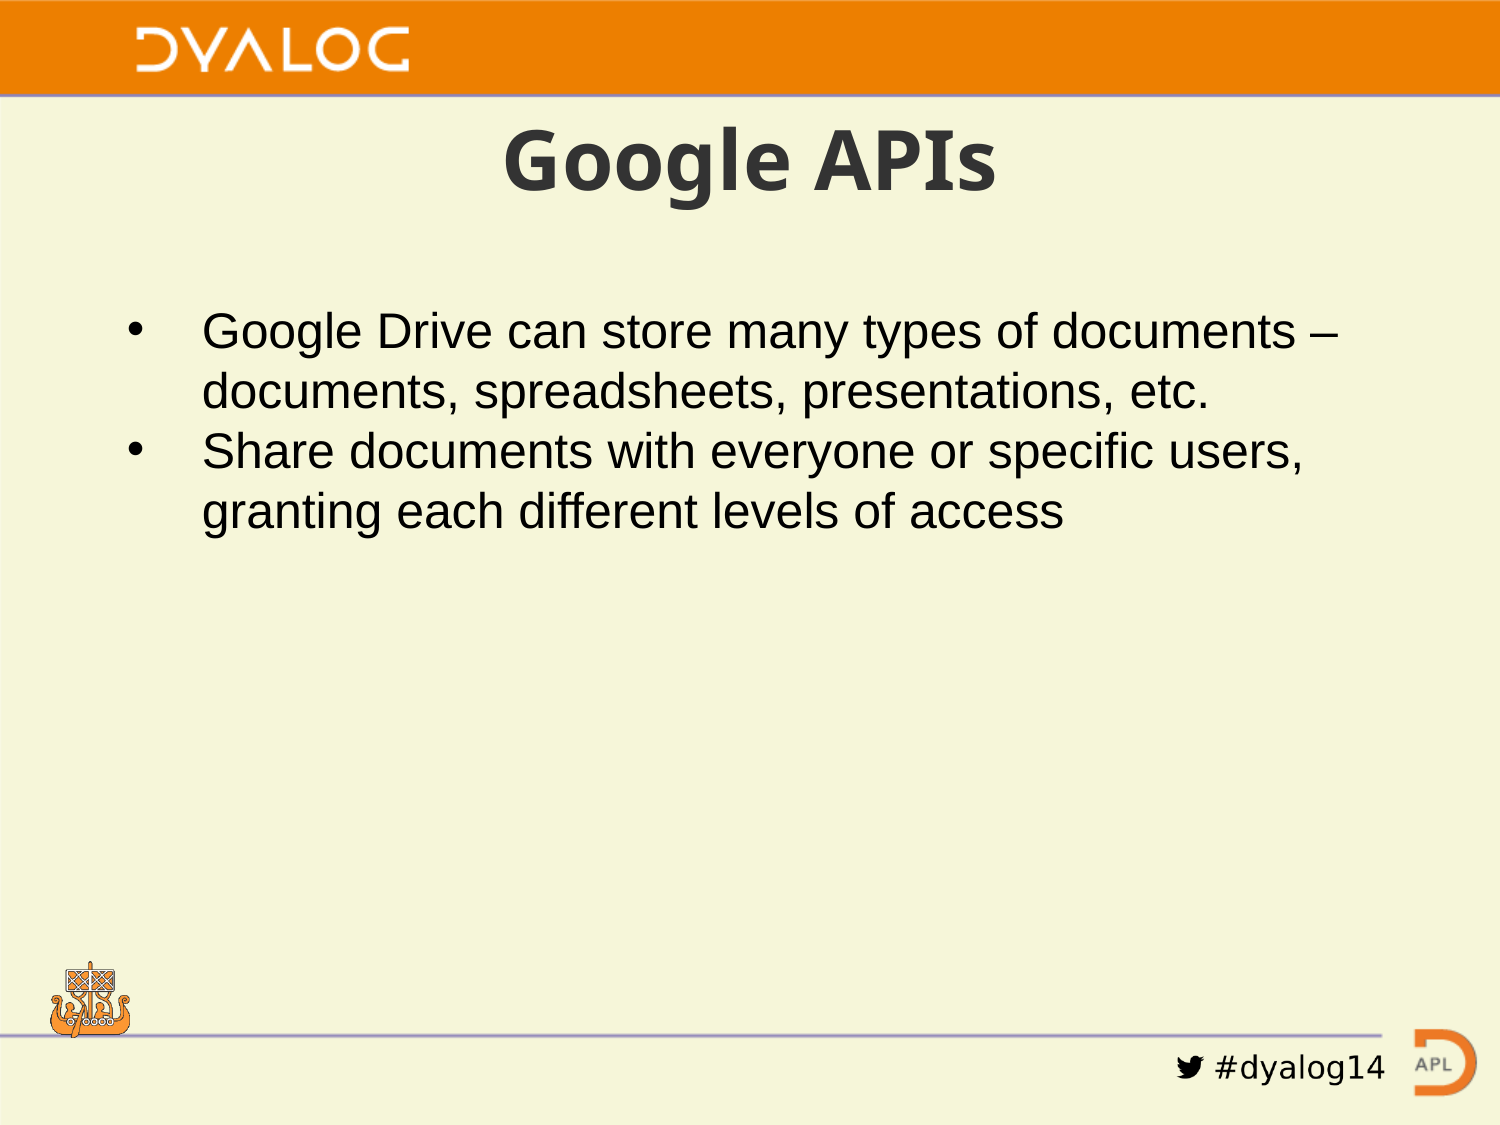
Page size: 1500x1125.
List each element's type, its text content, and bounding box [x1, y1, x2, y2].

subtitle Google Drive can store many types of documents – documents, spreadsheets, presentations, etc. Share documents with everyone or specific users, granting each different levels of access [112, 291, 1388, 1000]
title Google APIs [112, 99, 1388, 268]
picture [0, 0, 1500, 1125]
